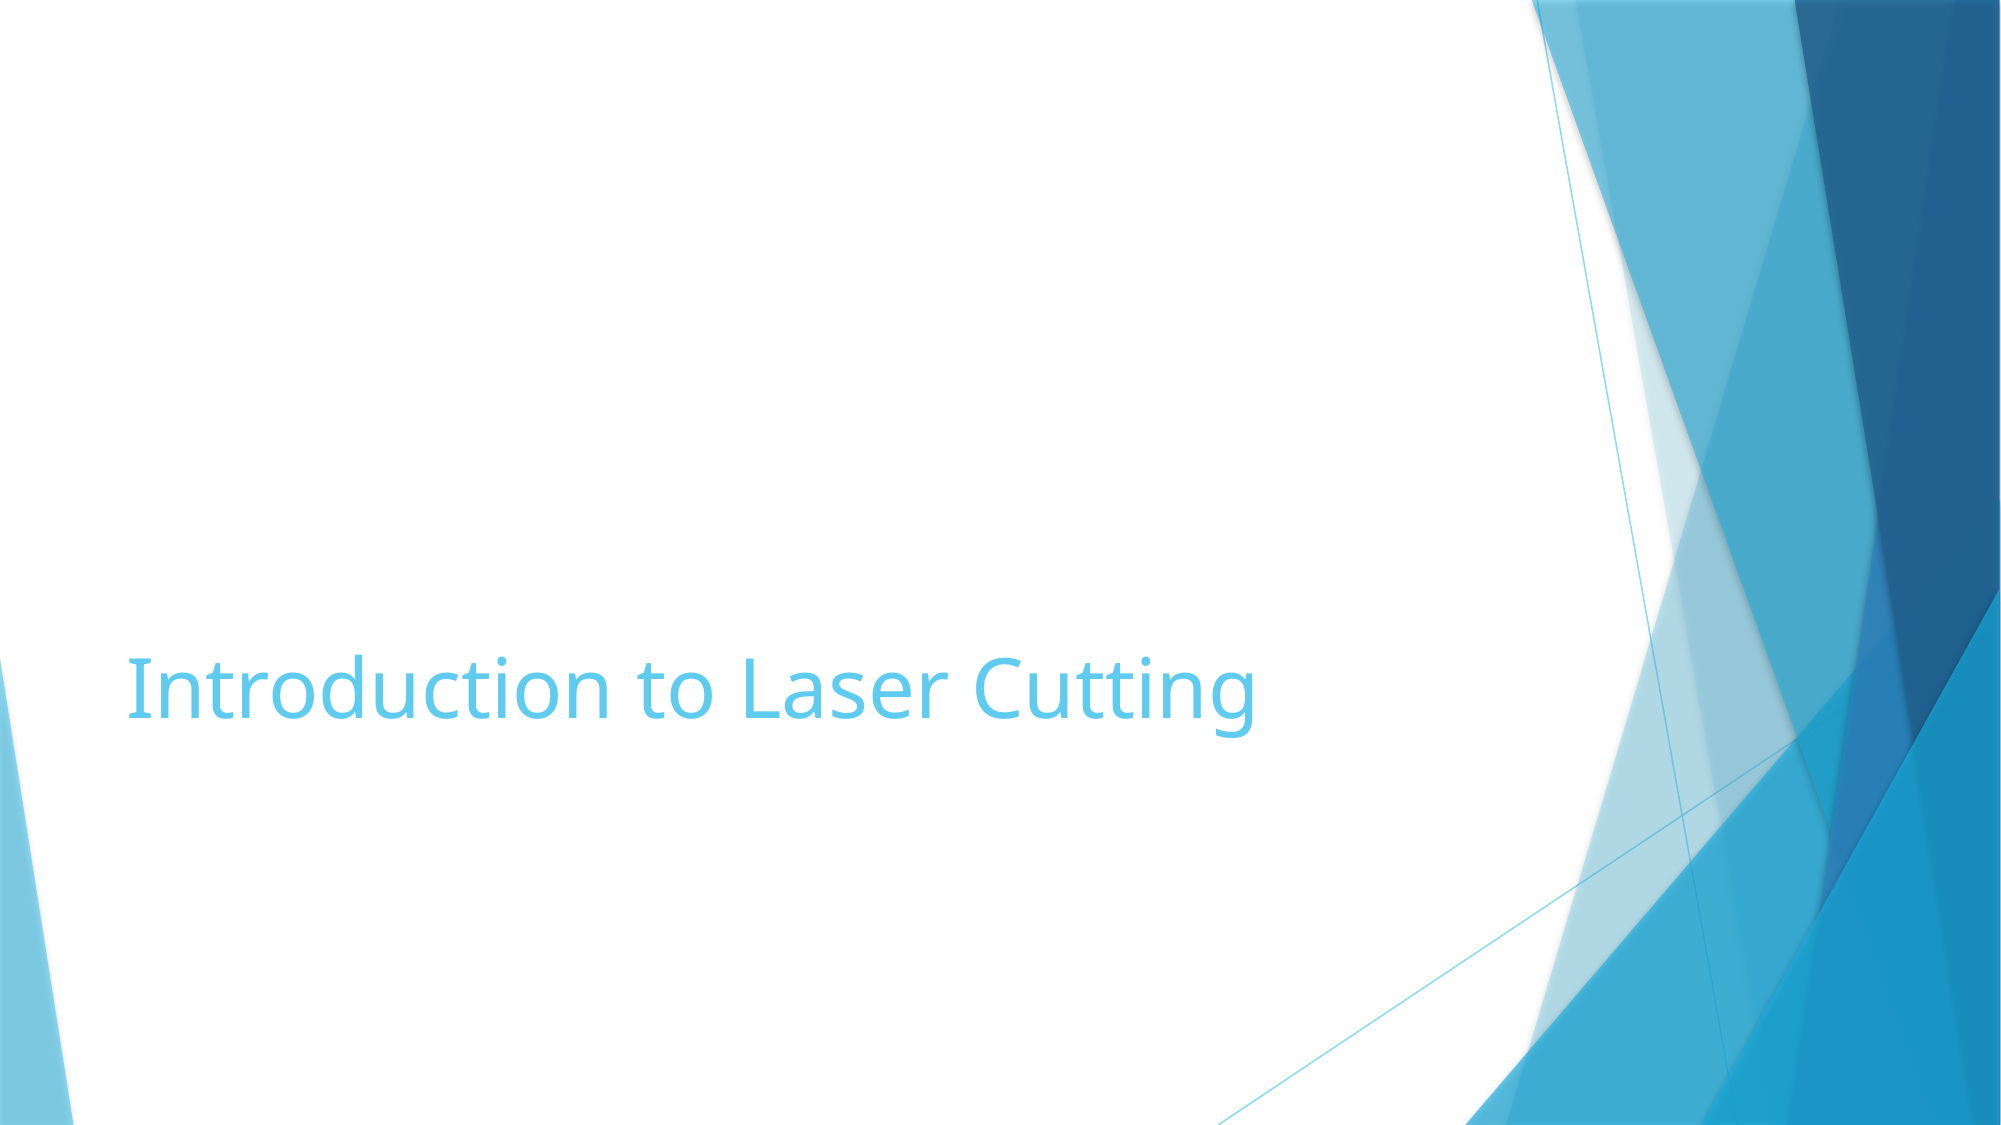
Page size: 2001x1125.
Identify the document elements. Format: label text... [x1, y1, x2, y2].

title Introduction to Laser Cutting [111, 443, 1522, 743]
